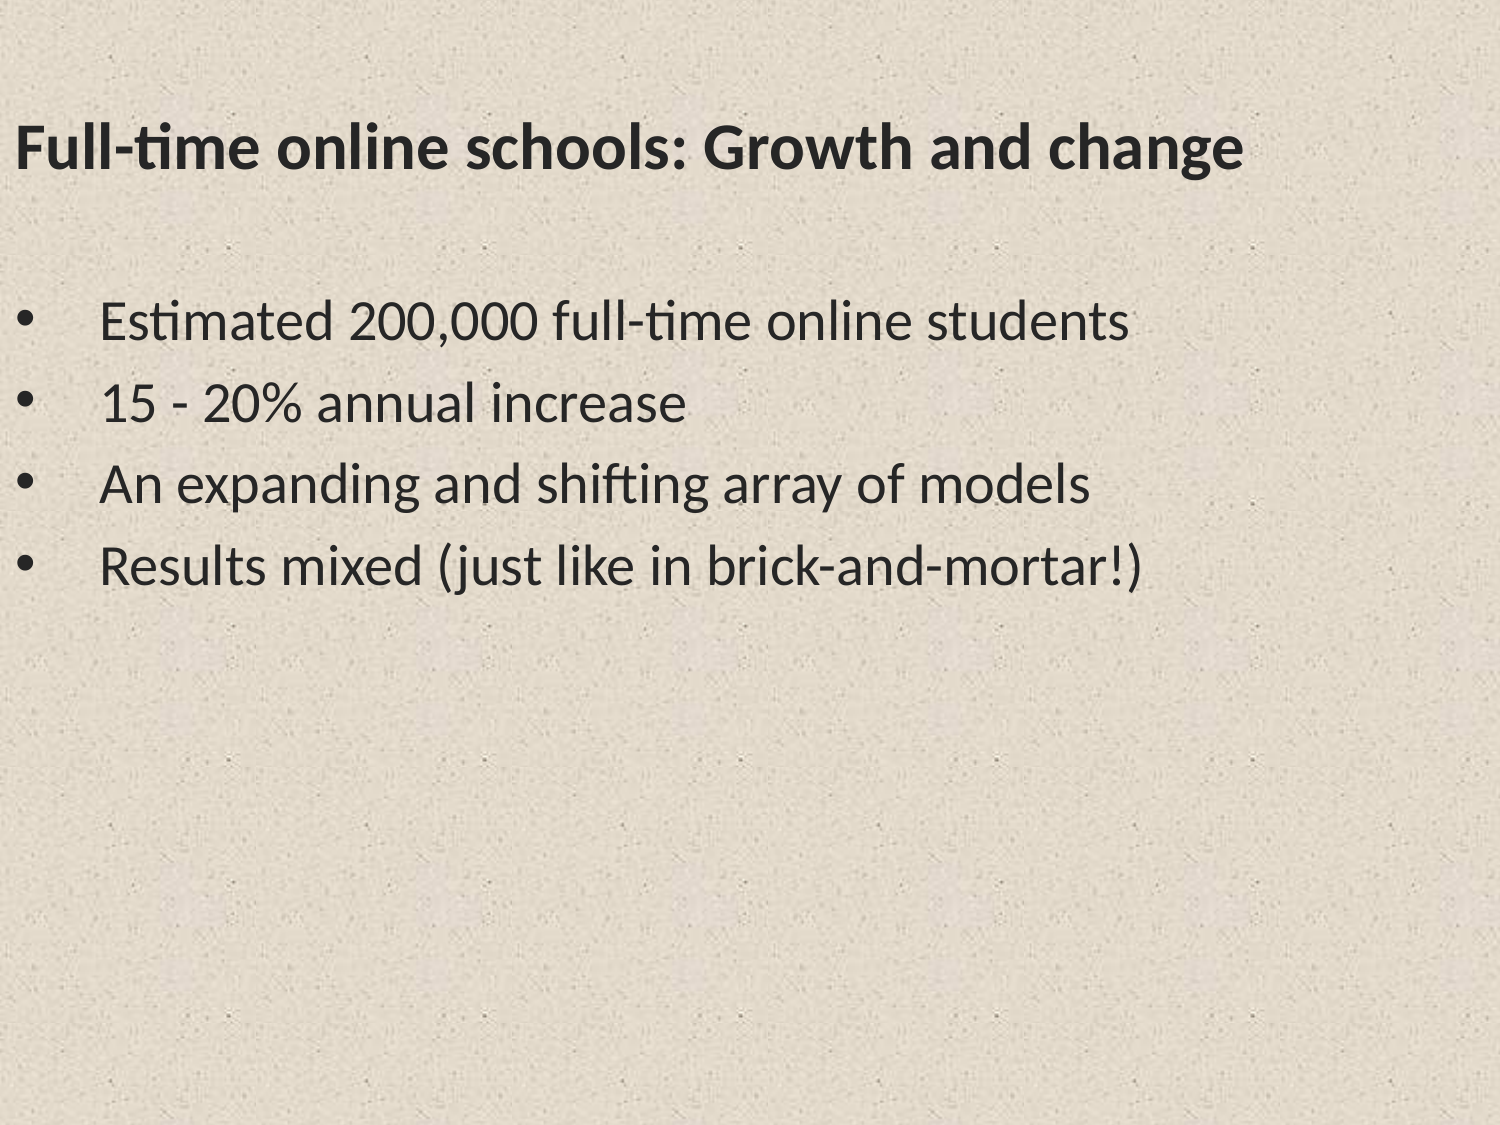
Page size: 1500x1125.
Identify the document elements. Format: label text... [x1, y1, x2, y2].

subtitle Full-time online schools: Growth and change Estimated 200,000 full-time online students 15 - 20% annual increase An expanding and shifting array of models Results mixed (just like in brick-and-mortar!) [0, 94, 1447, 1125]
picture [0, 0, 1500, 1125]
